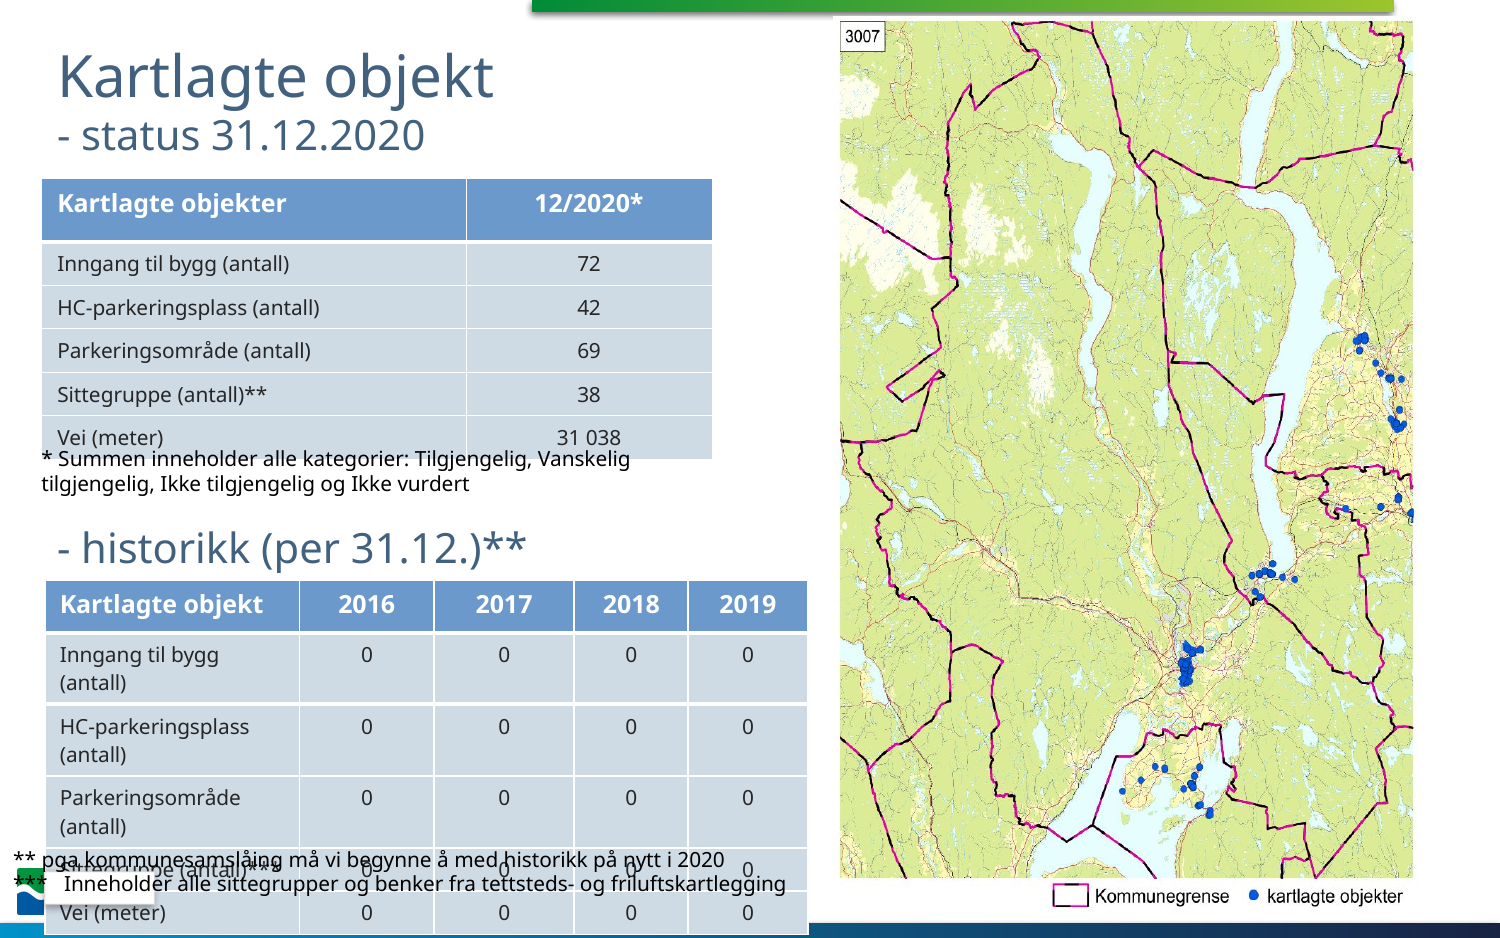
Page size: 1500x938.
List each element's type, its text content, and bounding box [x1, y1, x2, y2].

table_cell Vei (meter) [42, 416, 466, 438]
table_cell 0 [575, 904, 687, 934]
table_cell Inngang til bygg (antall) [46, 635, 299, 702]
table_cell 0 [435, 635, 573, 702]
table_header 12/2020* [467, 179, 712, 240]
table_cell 0 [300, 706, 433, 775]
picture [833, 16, 1419, 913]
table_cell 0 [689, 892, 807, 934]
table_header Kartlagte objekt [46, 581, 299, 631]
table_header 2017 [435, 581, 573, 631]
table_cell Parkeringsområde (antall) [46, 777, 299, 838]
table_header 2019 [689, 581, 807, 631]
text_box Kartlagte objekt - status 31.12.2020 [42, 24, 828, 167]
table_cell 0 [300, 635, 433, 702]
table_cell 0 [435, 777, 573, 838]
table_header 2016 [300, 581, 433, 631]
table_cell Vei (meter) [46, 904, 299, 934]
text_box ** pga kommunesamslåing må vi begynne å med historikk på nytt i 2020 *** Inneholder alle sittegrupper og benker fra tettsteds- og friluftskartlegging [0, 838, 802, 904]
table_cell Inngang til bygg (antall) [42, 244, 466, 285]
table_cell 69 [467, 329, 712, 372]
table_cell 0 [575, 635, 687, 702]
table_cell 0 [300, 777, 433, 838]
table_cell 42 [467, 286, 712, 328]
table_cell 0 [435, 904, 573, 934]
table_cell HC-parkeringsplass (antall) [46, 706, 299, 775]
table_cell 0 [435, 706, 573, 775]
text_box * Summen inneholder alle kategorier: Tilgjengelig, Vanskelig tilgjengelig, Ikke tilgjengelig og Ikke vurdert [26, 438, 711, 504]
table_header Kartlagte objekter [42, 179, 466, 240]
table_cell 0 [689, 777, 807, 847]
table_cell HC-parkeringsplass (antall) [42, 286, 466, 328]
table_cell 72 [467, 244, 712, 285]
table_cell 0 [689, 706, 807, 775]
table_cell 0 [802, 849, 807, 890]
table_cell Parkeringsområde (antall) [42, 329, 466, 372]
table_header 2018 [575, 581, 687, 631]
table_cell 0 [575, 777, 687, 838]
table_cell Sittegruppe (antall)** [42, 373, 466, 415]
table_cell 31 038 [467, 416, 712, 459]
table_cell 0 [575, 706, 687, 775]
table_cell 0 [689, 635, 807, 702]
table_cell 0 [300, 904, 433, 934]
text_box - historikk (per 31.12.)** [42, 496, 828, 580]
table_cell 38 [467, 373, 712, 415]
